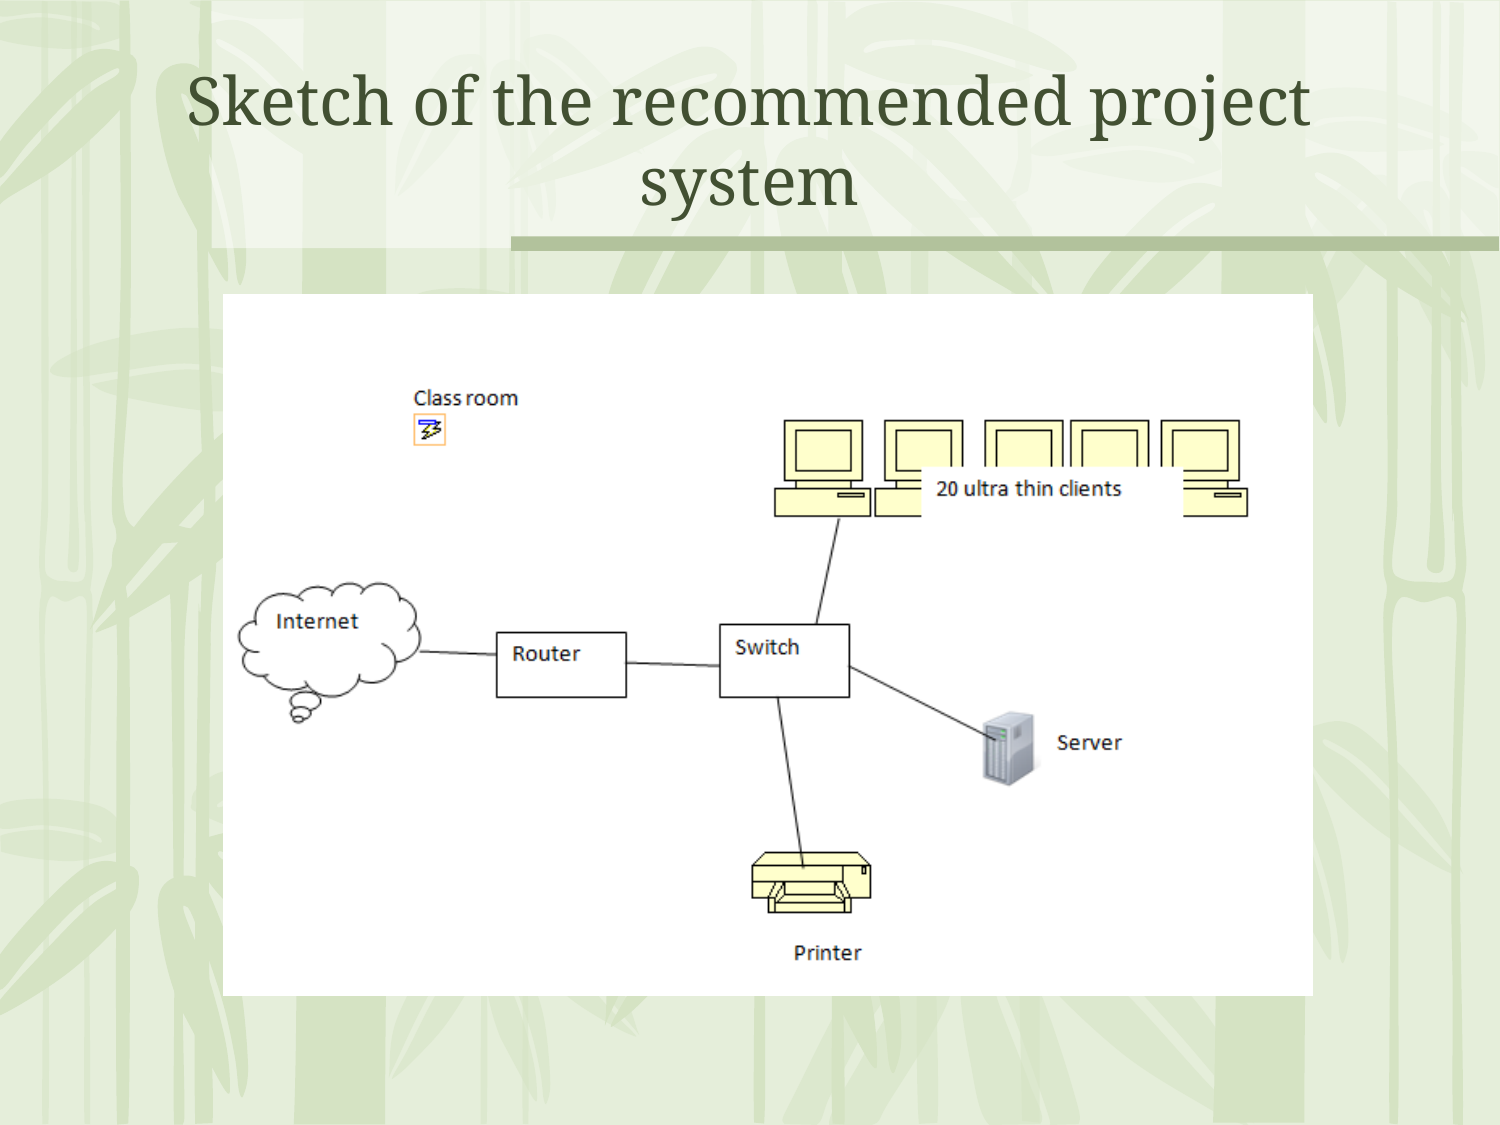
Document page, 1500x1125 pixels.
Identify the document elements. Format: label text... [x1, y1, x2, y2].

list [223, 294, 1313, 997]
title Sketch of the recommended project system [74, 44, 1426, 233]
